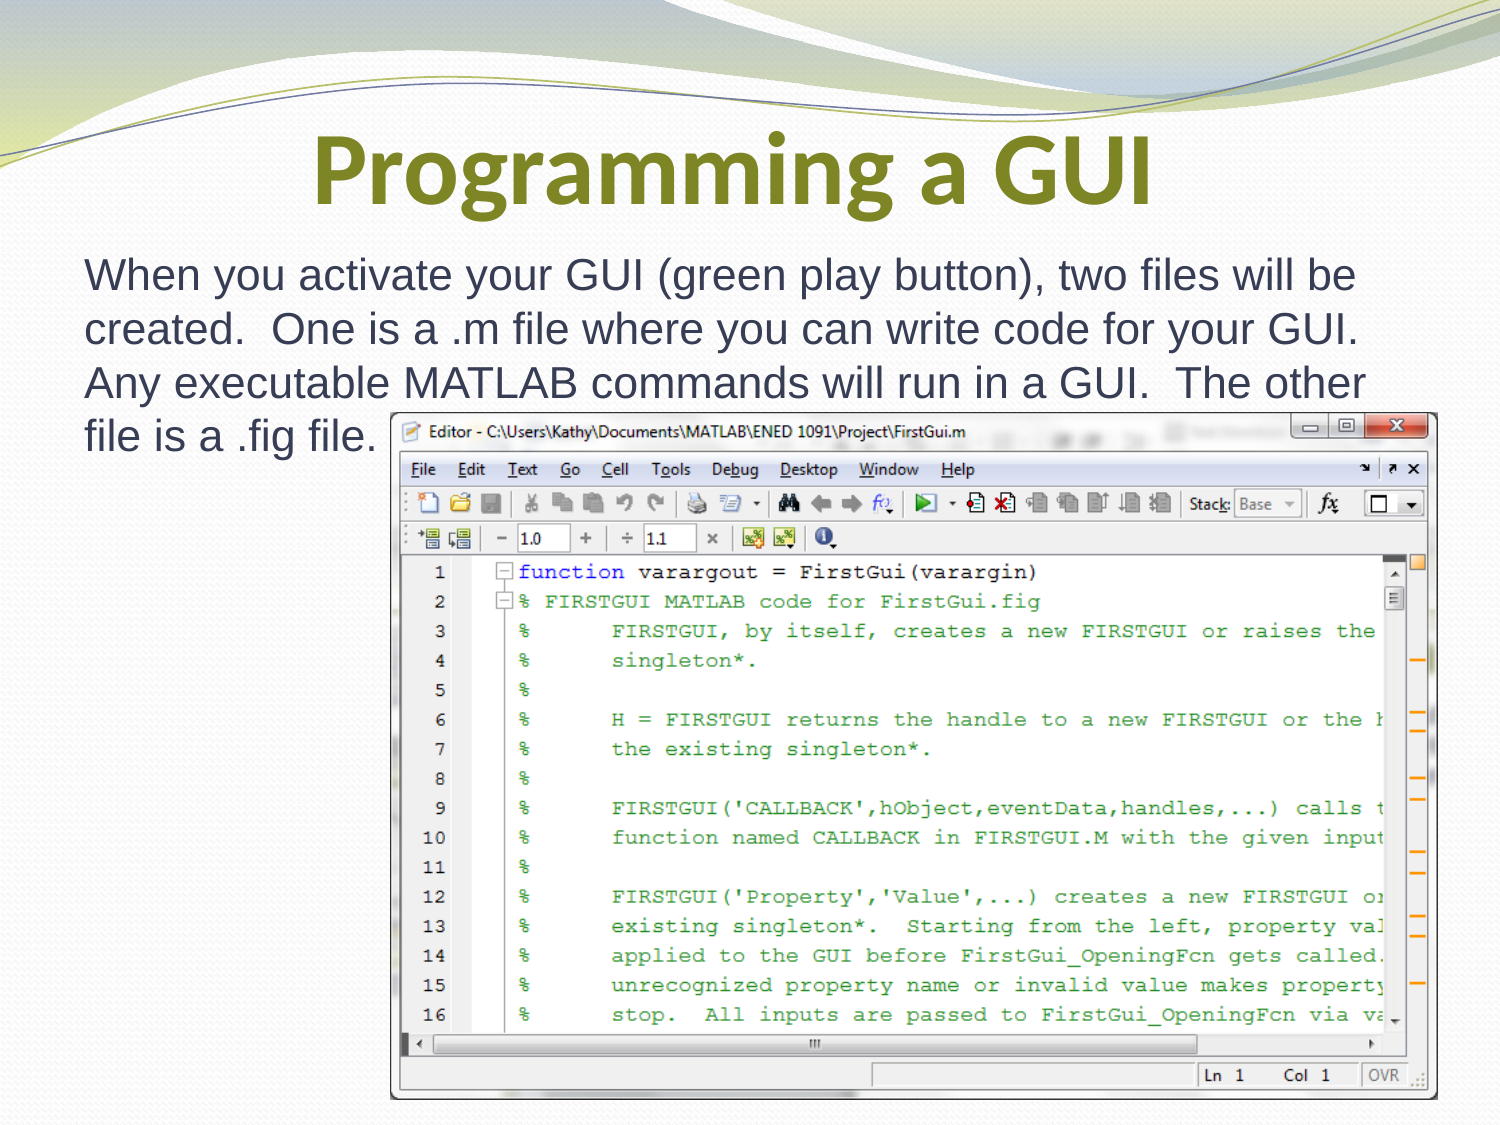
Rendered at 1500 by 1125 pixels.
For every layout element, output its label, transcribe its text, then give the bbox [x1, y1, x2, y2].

title Programming a GUI [59, 37, 1410, 225]
list When you activate your GUI (green play button), two files will be created. One is a .m file where you can write code for your GUI. Any executable MATLAB commands will run in a GUI. The other file is a .fig file. [69, 238, 1420, 469]
picture [390, 412, 1438, 1101]
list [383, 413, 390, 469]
